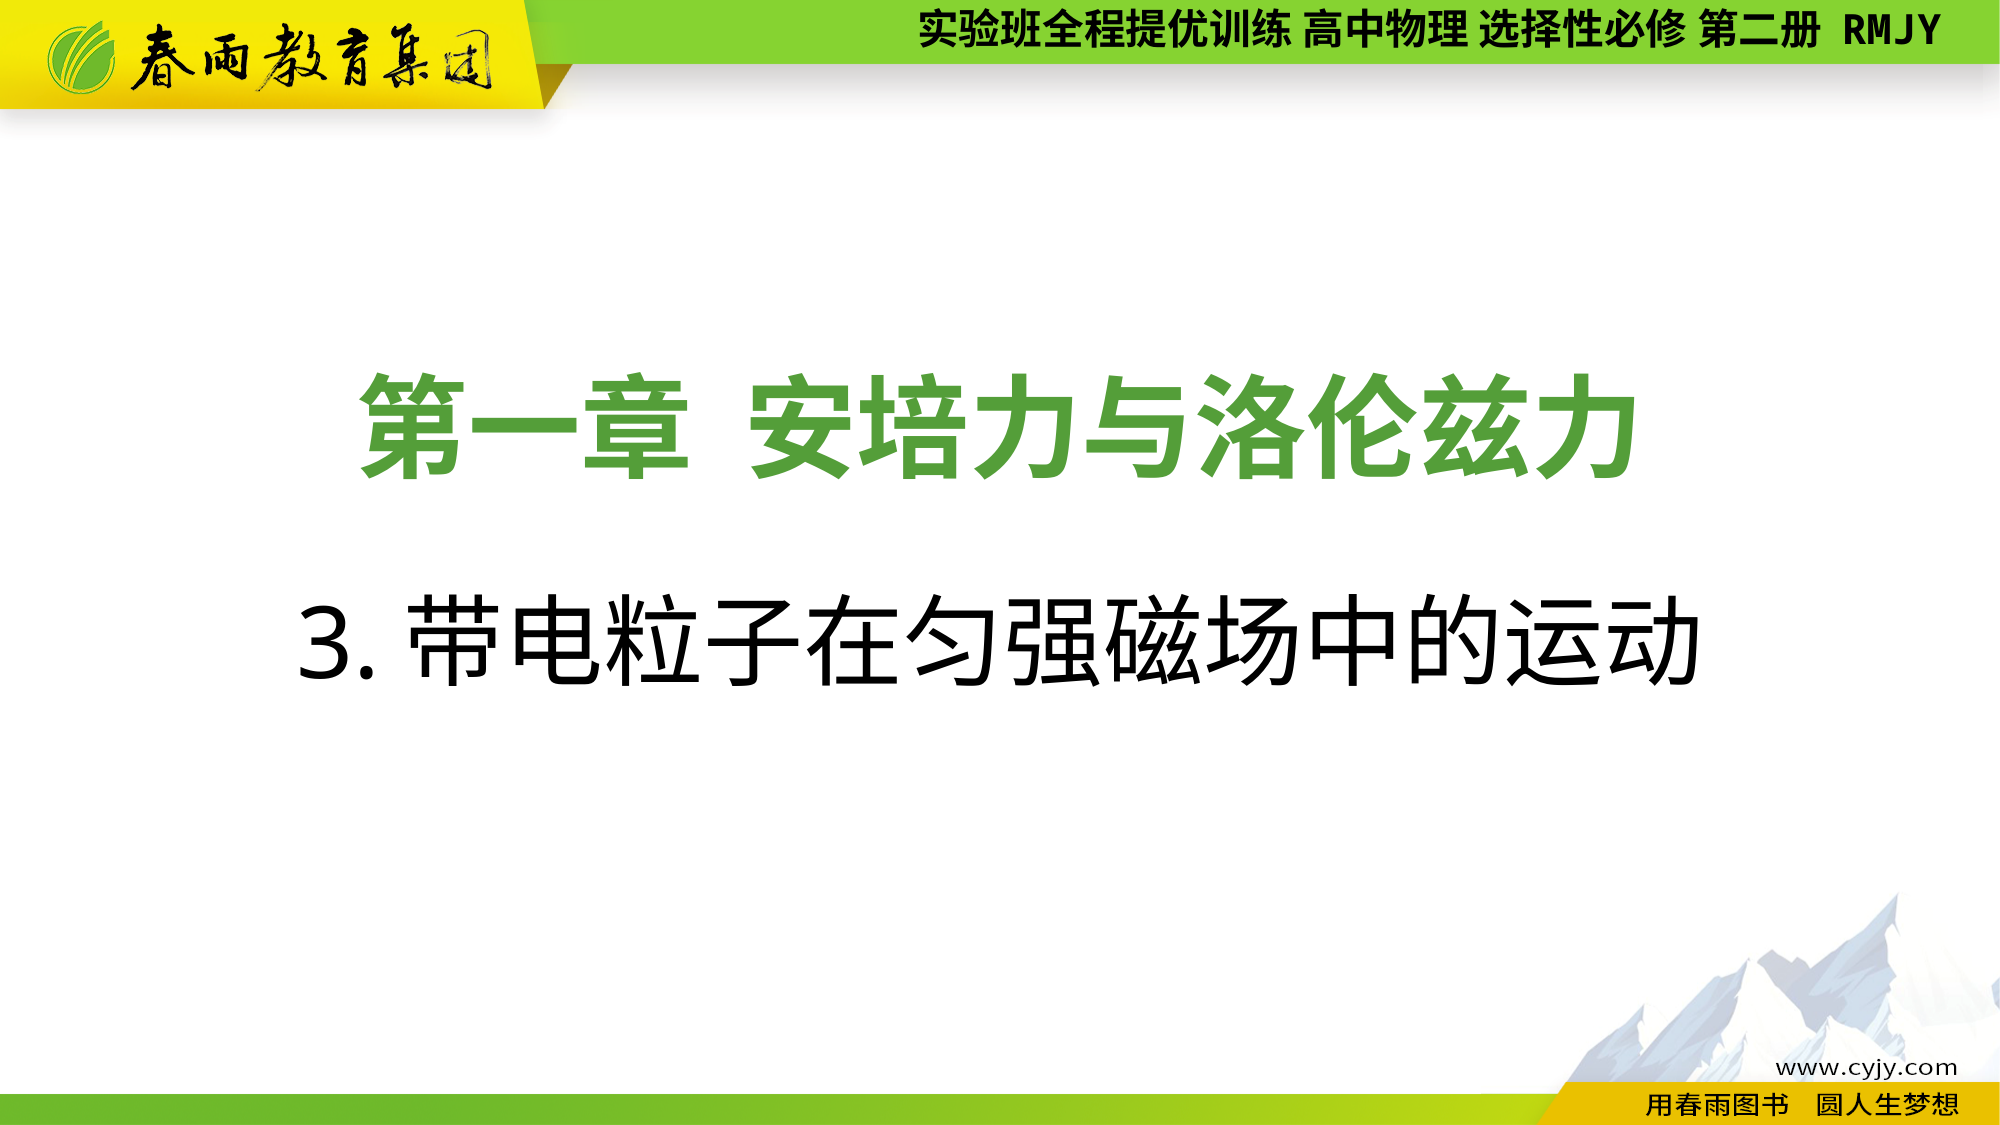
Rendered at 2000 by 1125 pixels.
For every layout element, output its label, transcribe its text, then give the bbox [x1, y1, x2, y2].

text_box 3.带电粒子在匀强磁场中的运动 [54, 511, 1946, 706]
picture [0, 0, 2000, 1125]
text_box 第一章 安培力与洛伦兹力 [54, 282, 1946, 500]
